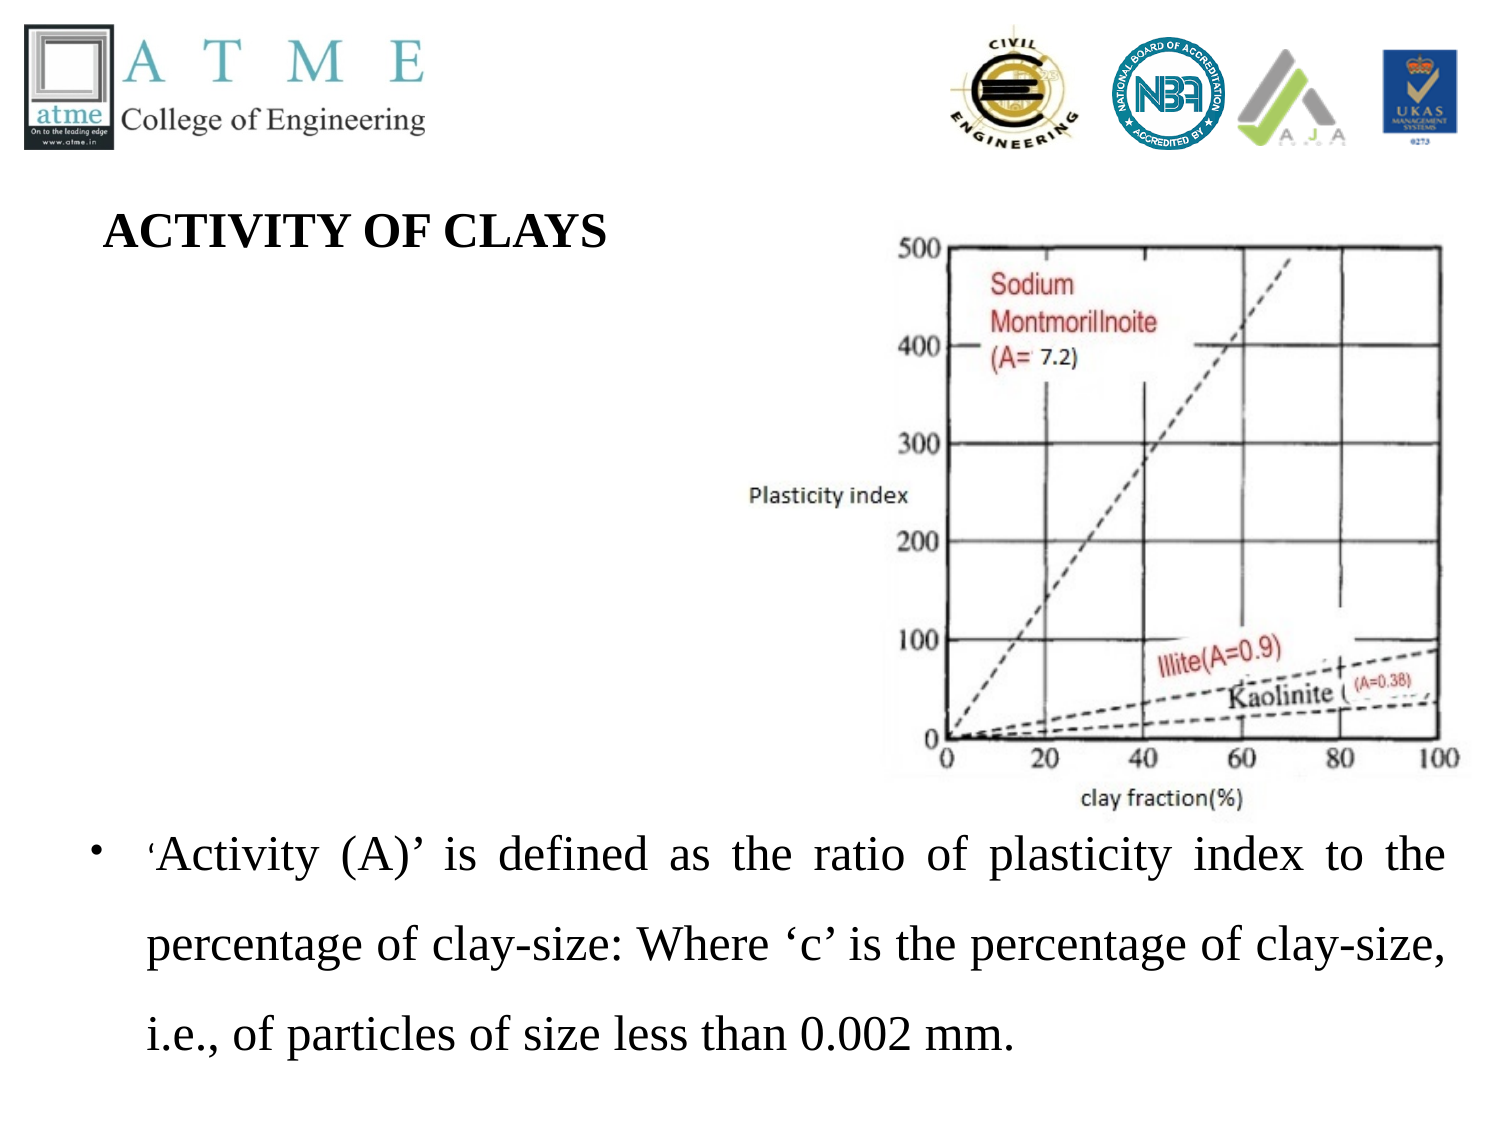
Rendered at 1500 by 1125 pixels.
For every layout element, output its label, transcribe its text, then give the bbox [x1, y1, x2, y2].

picture [950, 24, 1080, 150]
title ACTIVITY OF CLAYS [87, 174, 1438, 262]
list ‘Activity (A)’ is defined as the ratio of plasticity index to the percentage of clay-size: Where ‘c’ is the percentage of clay-size, i.e., of particles of size less than 0.002 mm. [75, 262, 1463, 1088]
picture [1237, 49, 1458, 146]
picture [1179, 37, 1225, 79]
picture [1209, 103, 1218, 120]
picture [1112, 37, 1213, 150]
picture [24, 24, 425, 150]
picture [724, 199, 1500, 826]
picture [1184, 109, 1225, 150]
